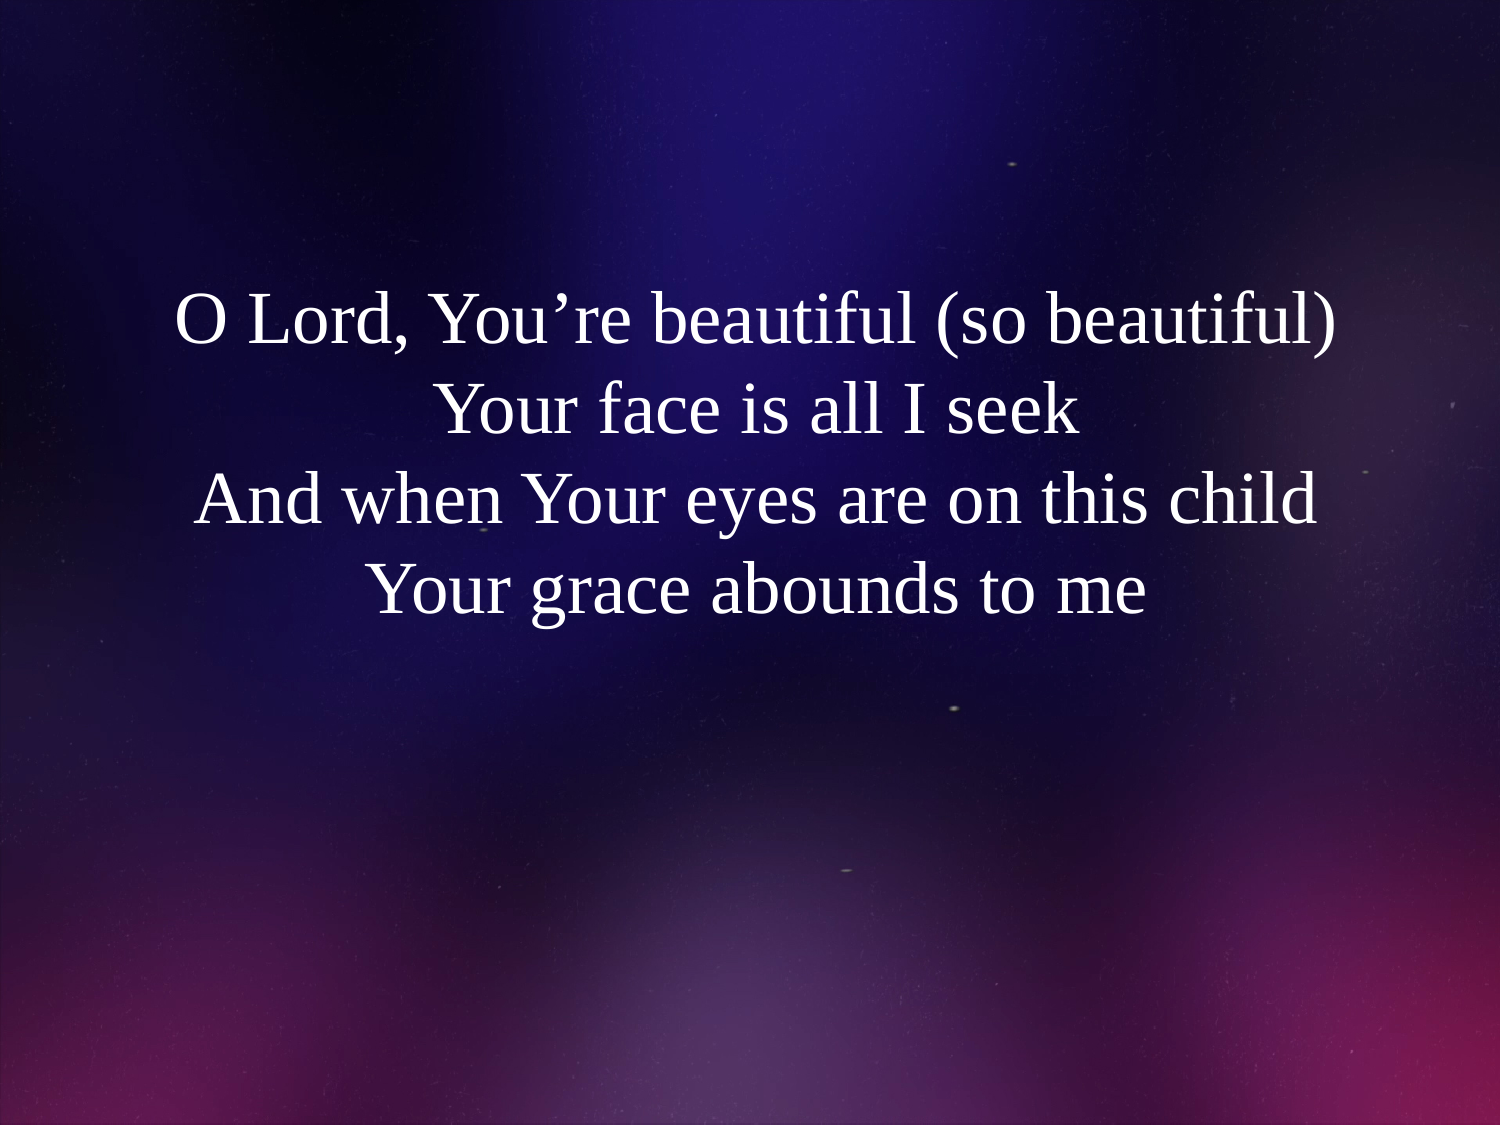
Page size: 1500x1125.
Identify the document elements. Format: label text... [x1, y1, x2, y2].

picture [0, 0, 1500, 1125]
title O Lord, You’re beautiful (so beautiful) Your face is all I seek And when Your eyes are on this child Your grace abounds to me [24, 399, 1488, 588]
